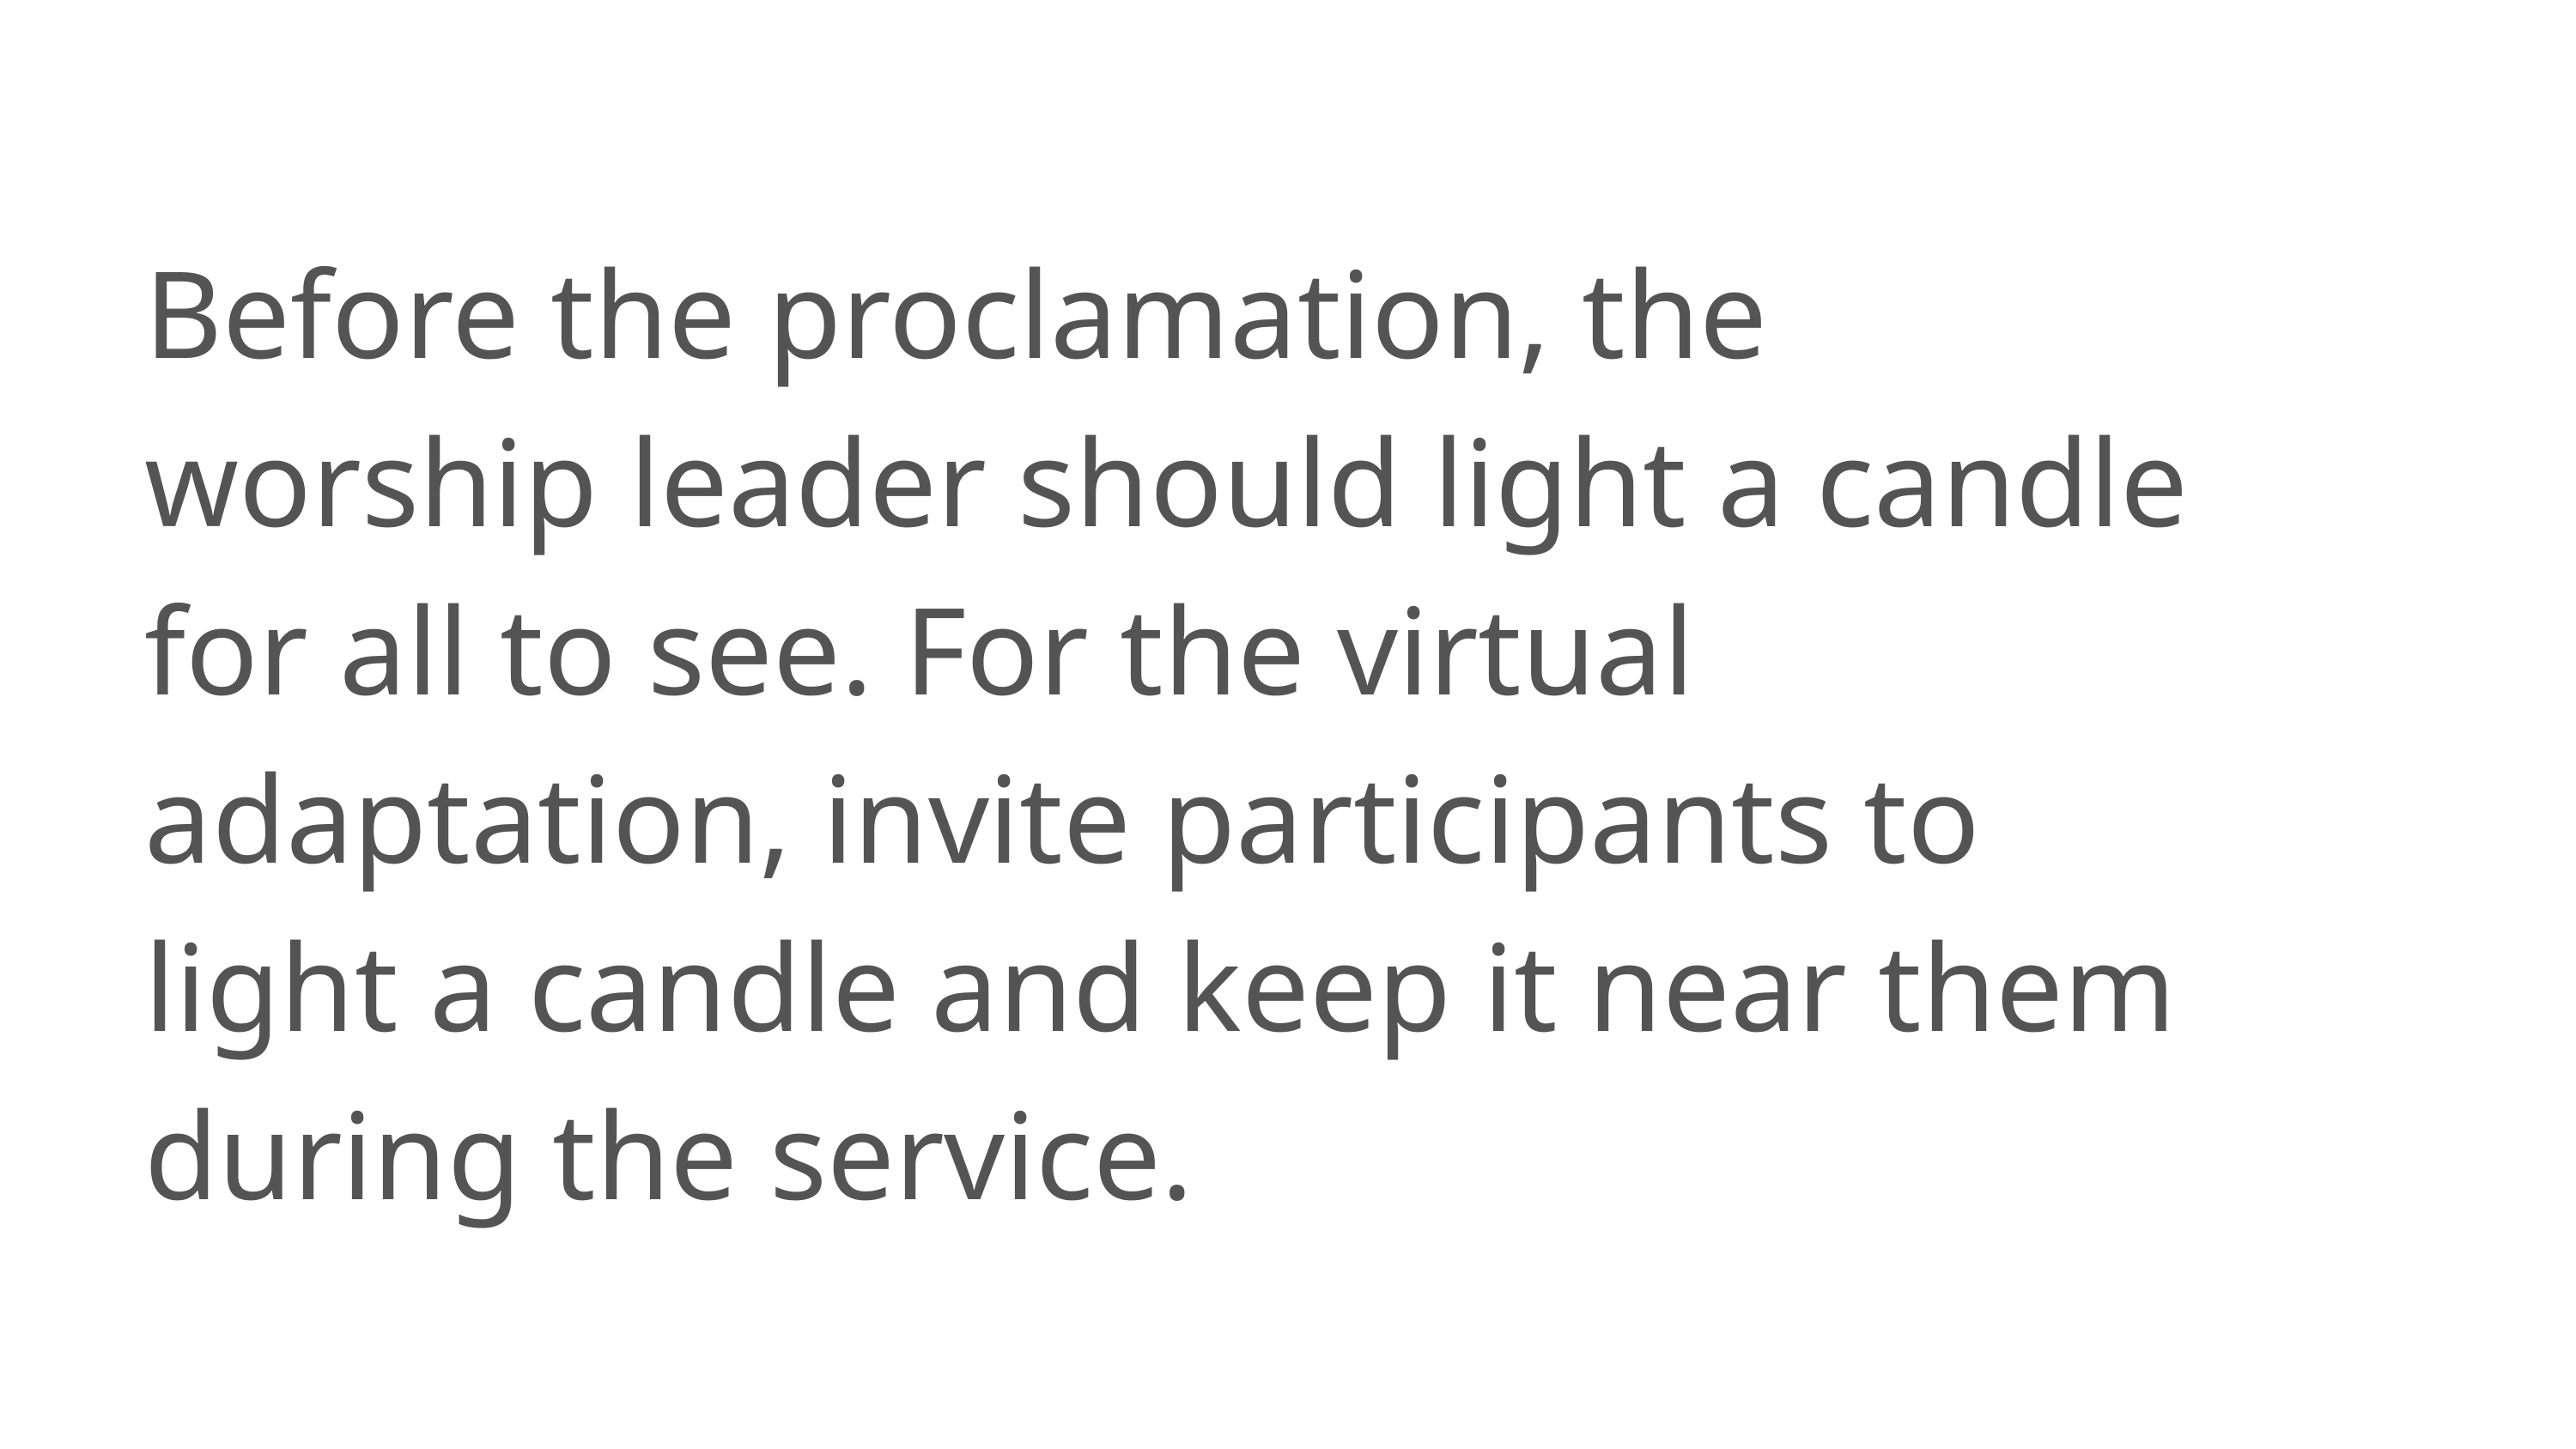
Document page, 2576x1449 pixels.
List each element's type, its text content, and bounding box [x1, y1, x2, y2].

text_box Before the proclamation, the worship leader should light a candle for all to see. For the virtual adaptation, invite participants to light a candle and keep it near them during the service. [144, 214, 2243, 1224]
